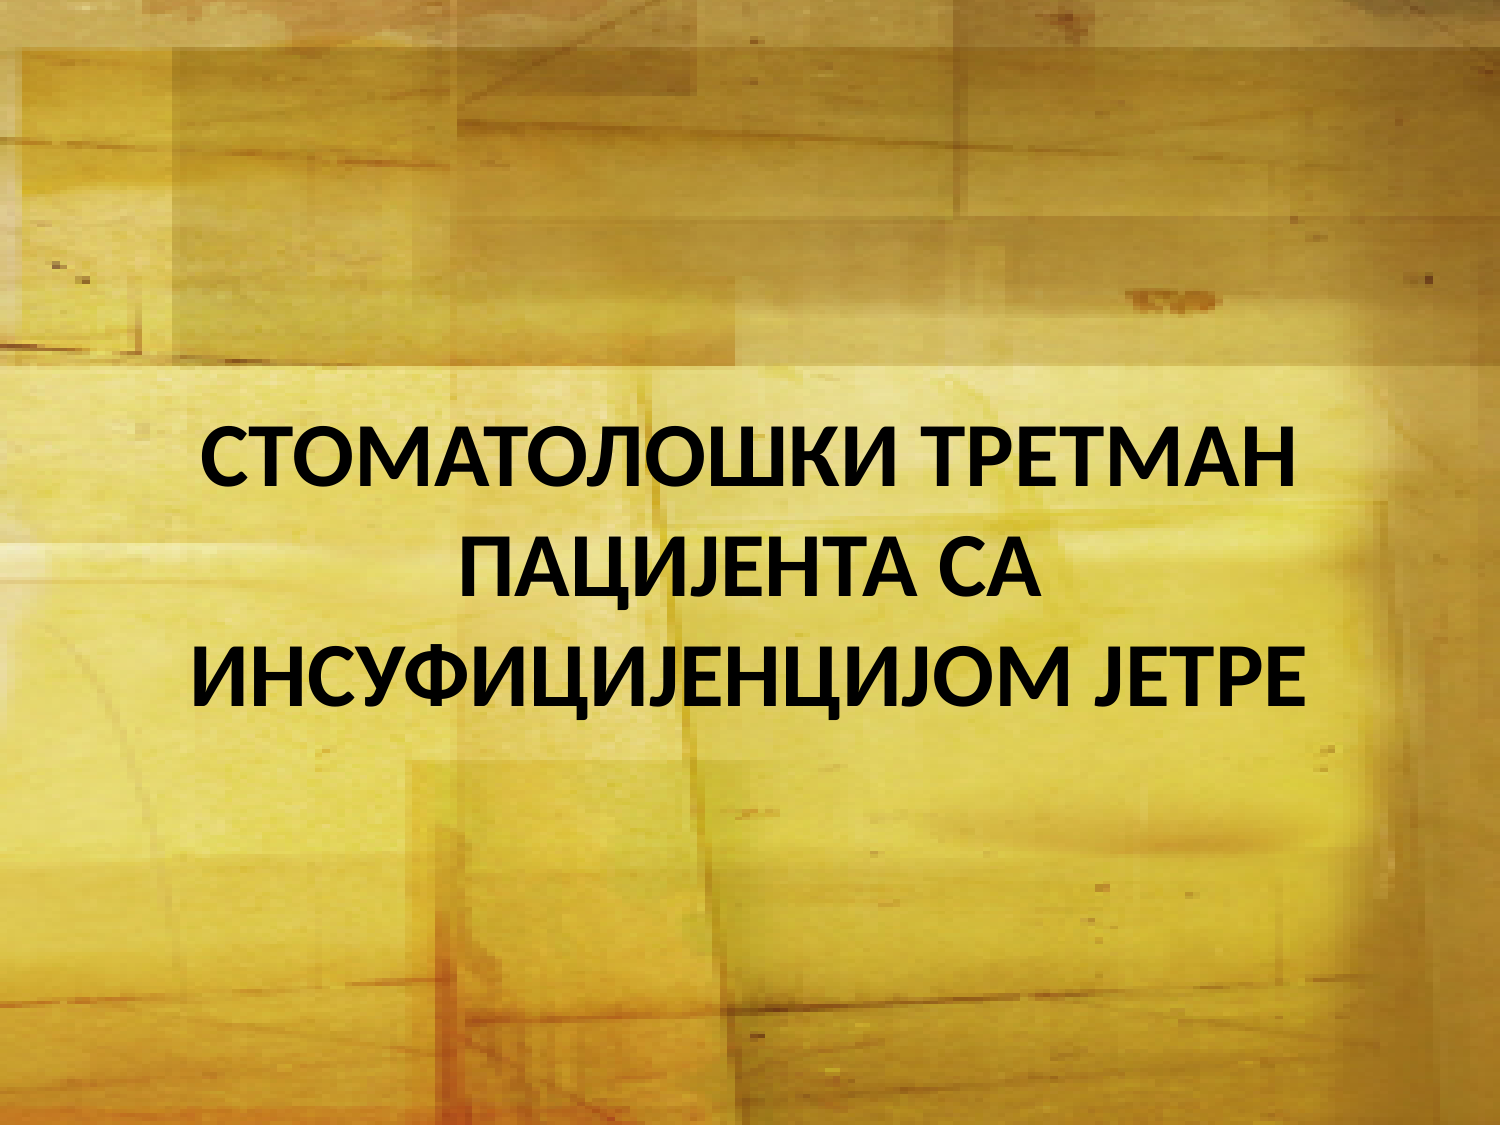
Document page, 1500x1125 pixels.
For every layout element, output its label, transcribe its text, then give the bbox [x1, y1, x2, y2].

title Стоматолошки третман пацијента са инсуфицијенцијом јетре [112, 387, 1388, 772]
picture [0, 0, 1500, 1125]
